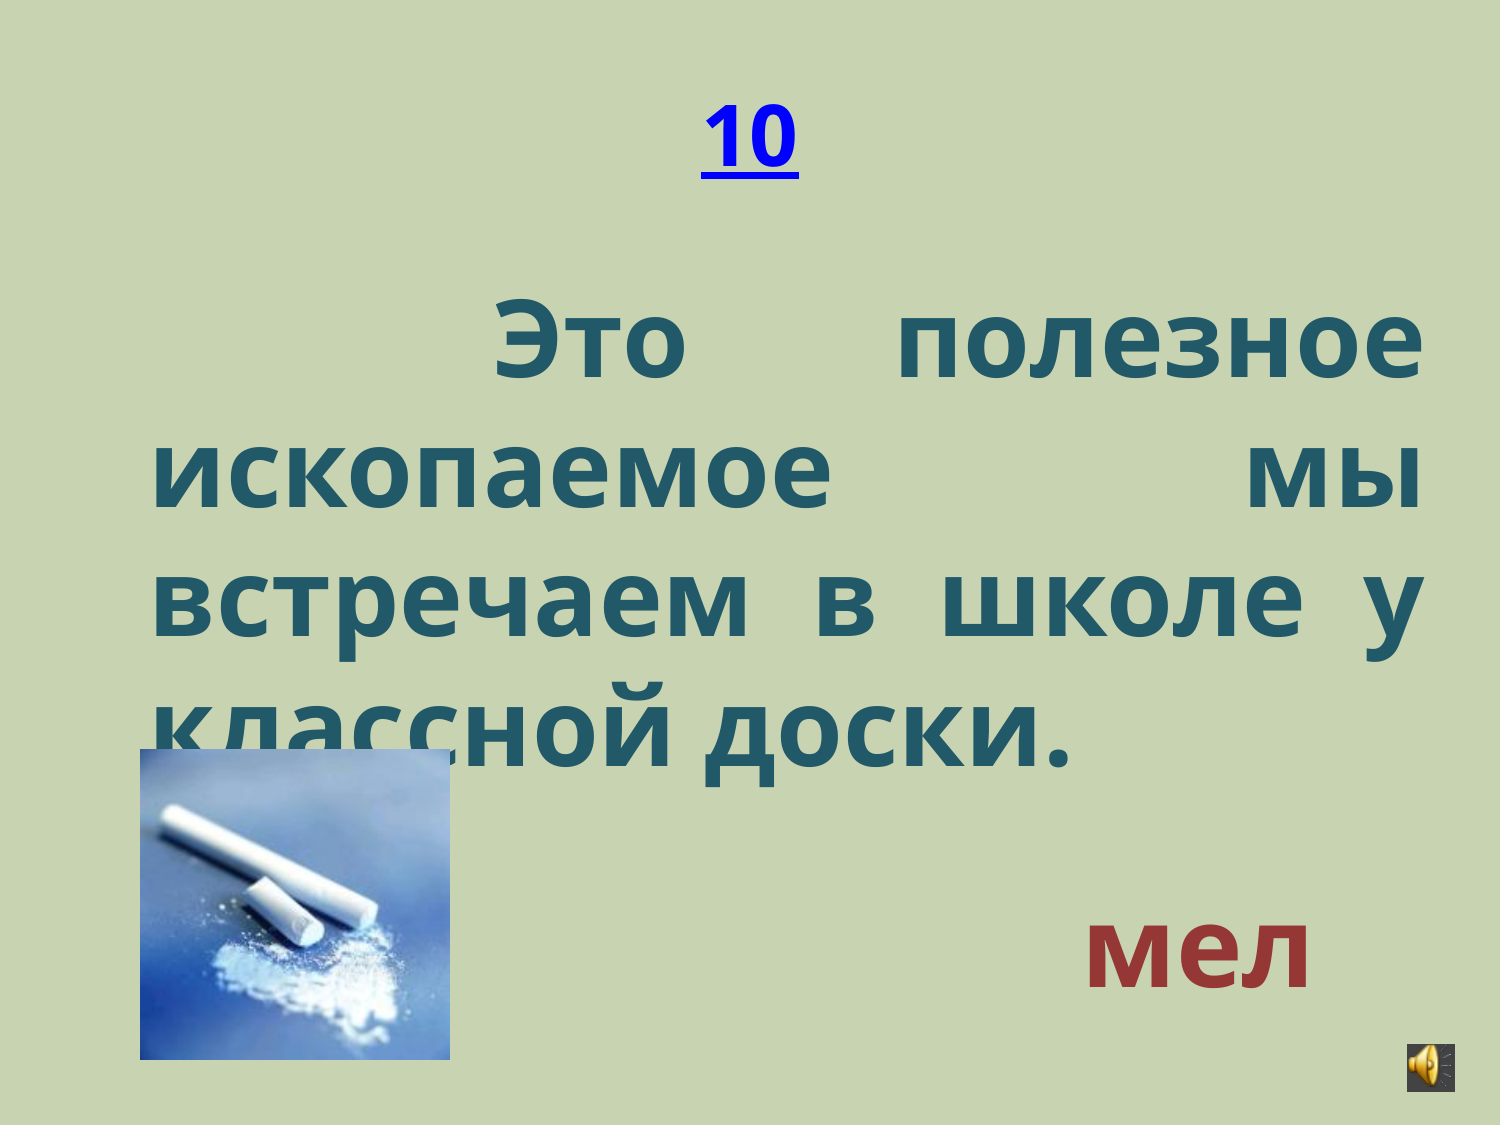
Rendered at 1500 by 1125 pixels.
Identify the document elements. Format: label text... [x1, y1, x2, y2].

picture [1406, 1042, 1457, 1093]
text_box мел [1066, 867, 1430, 1017]
picture [140, 749, 450, 1060]
list Это полезное ископаемое мы встречаем в школе у классной доски. [46, 262, 1442, 797]
title 10 [75, 45, 1425, 233]
